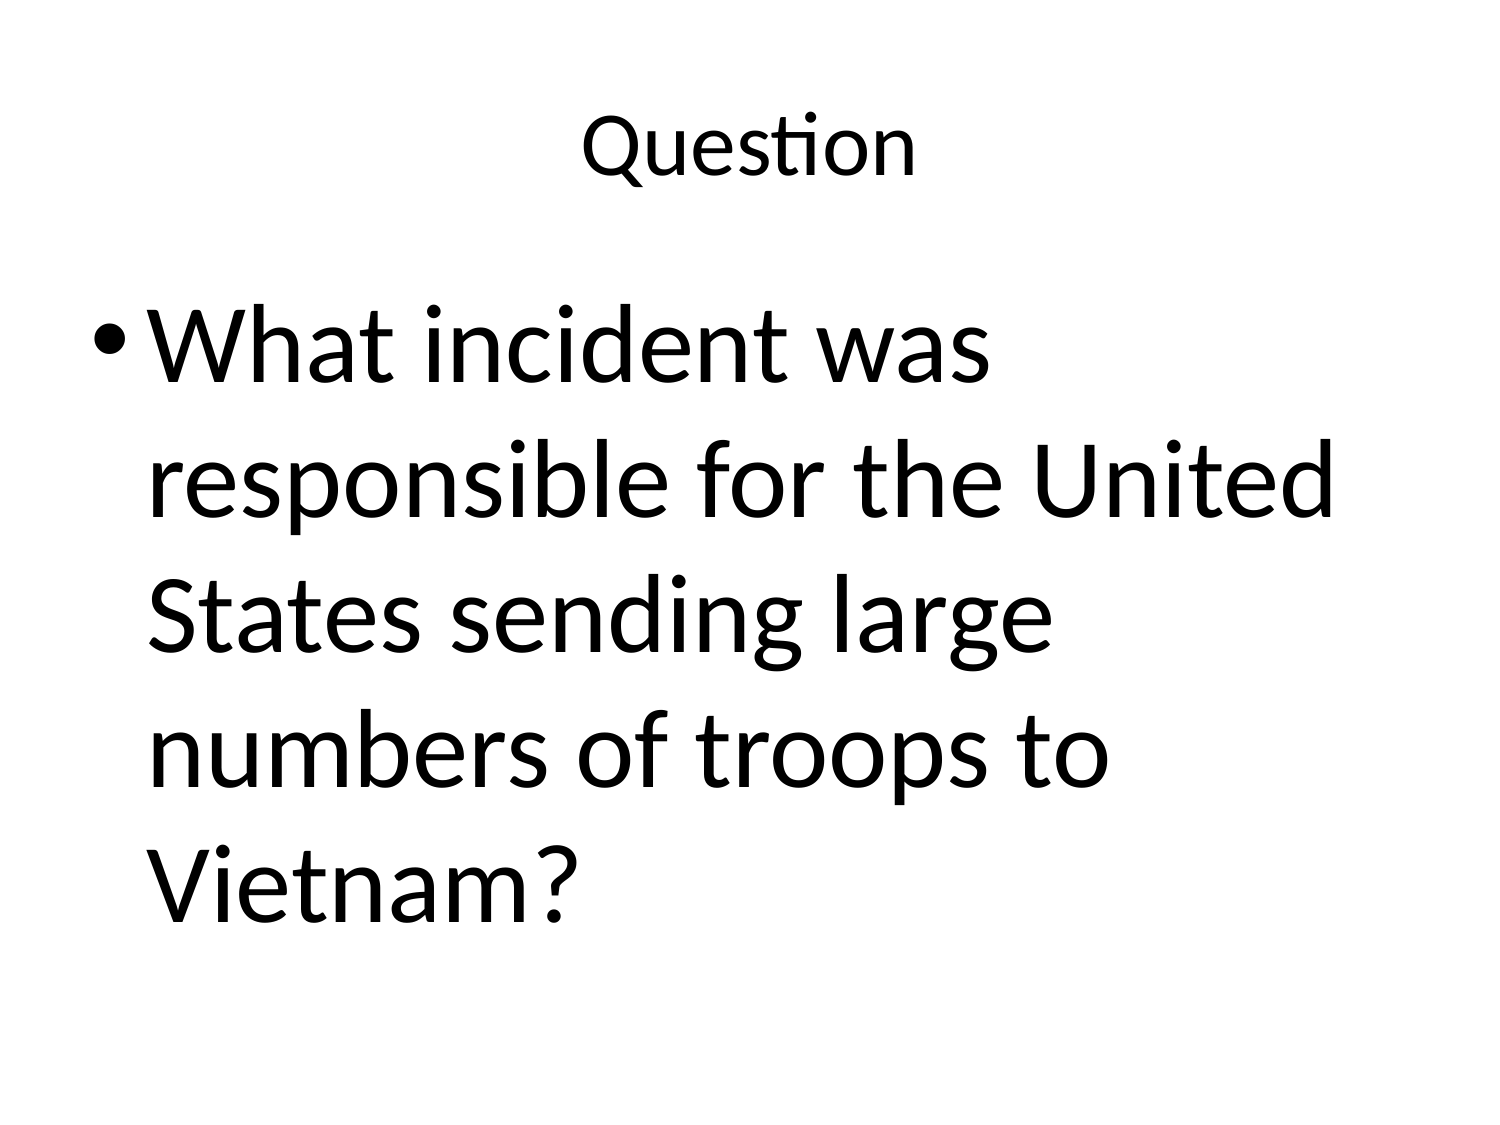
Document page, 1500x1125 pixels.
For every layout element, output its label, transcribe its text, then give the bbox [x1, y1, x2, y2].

title Question [75, 45, 1425, 233]
list What incident was responsible for the United States sending large numbers of troops to Vietnam? [75, 262, 1425, 1005]
